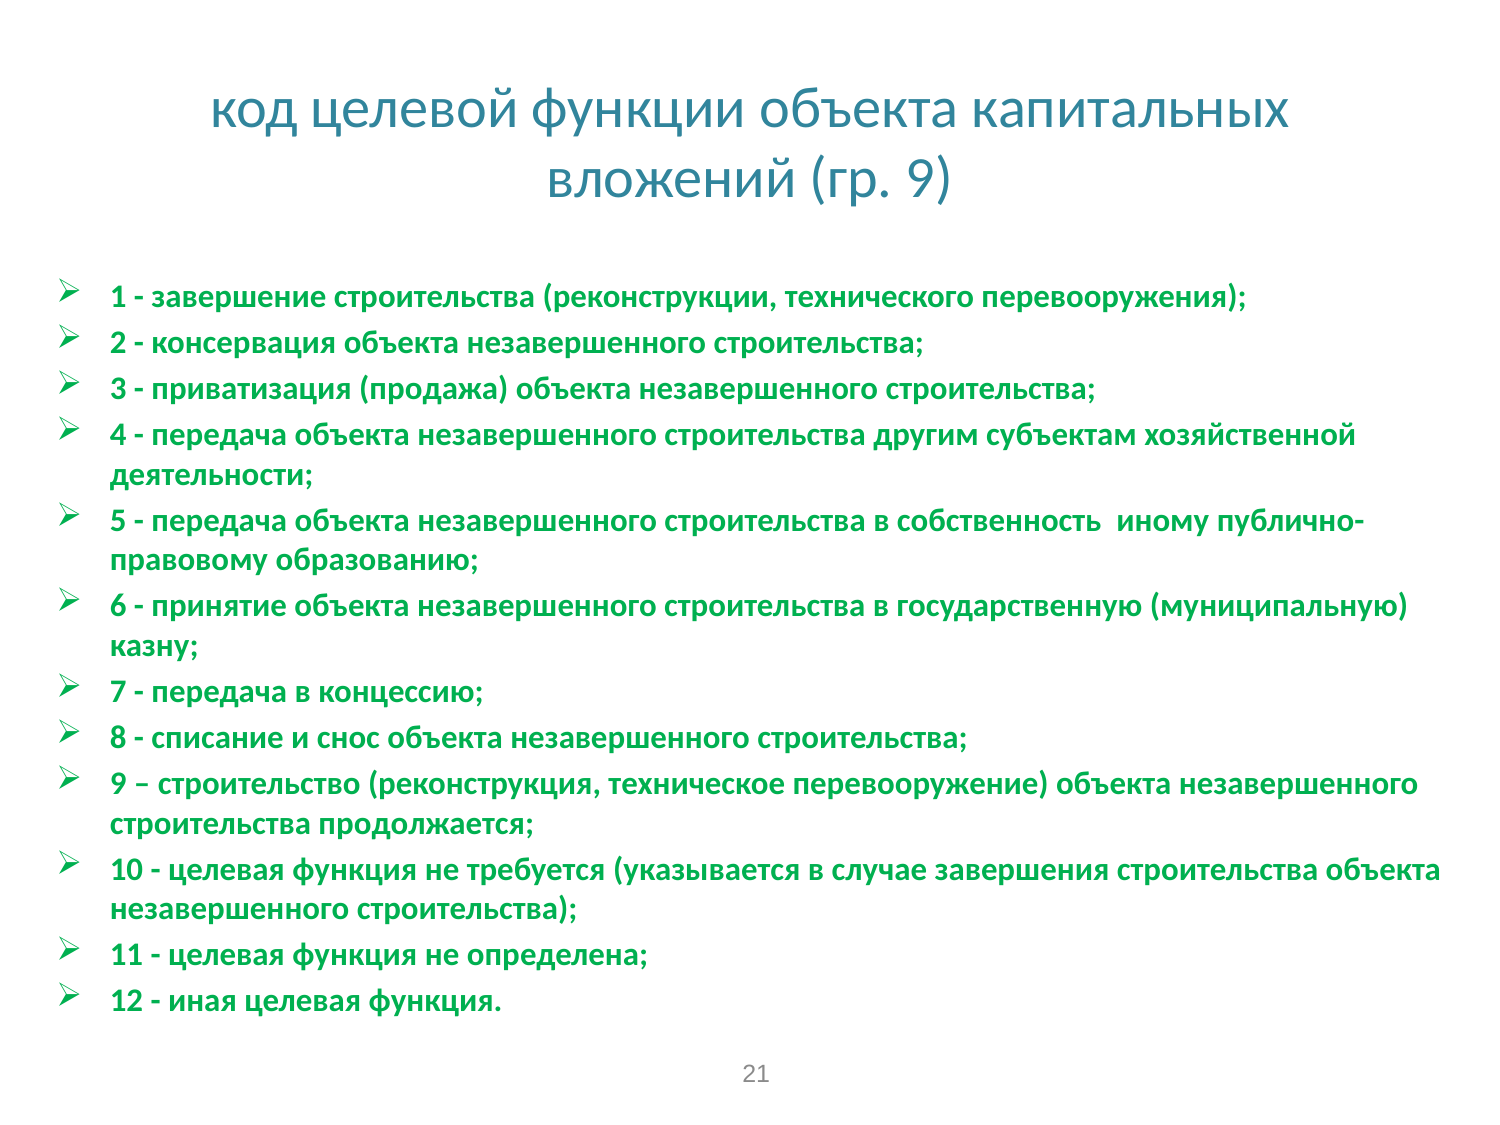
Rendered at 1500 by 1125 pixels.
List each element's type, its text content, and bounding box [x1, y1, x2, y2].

list 1 - завершение строительства (реконструкции, технического перевооружения); 2 - консервация объекта незавершенного строительства; 3 - приватизация (продажа) объекта незавершенного строительства; 4 - передача объекта незавершенного строительства другим субъектам хозяйственной деятельности; 5 - передача объекта незавершенного строительства в собственность иному публично-правовому образованию; 6 - принятие объекта незавершенного строительства в государственную (муниципальную) казну; 7 - передача в концессию; 8 - списание и снос объекта незавершенного строительства; 9 – строительство (реконструкция, техническое перевооружение) объекта незавершенного строительства продолжается; 10 - целевая функция не требуется (указывается в случае завершения строительства объекта незавершенного строительства); 11 - целевая функция не определена; 12 - иная целевая функция. [41, 267, 1471, 1035]
slide_number 21 [11, 1051, 786, 1094]
title код целевой функции объекта капитальных вложений (гр. 9) [75, 45, 1425, 233]
